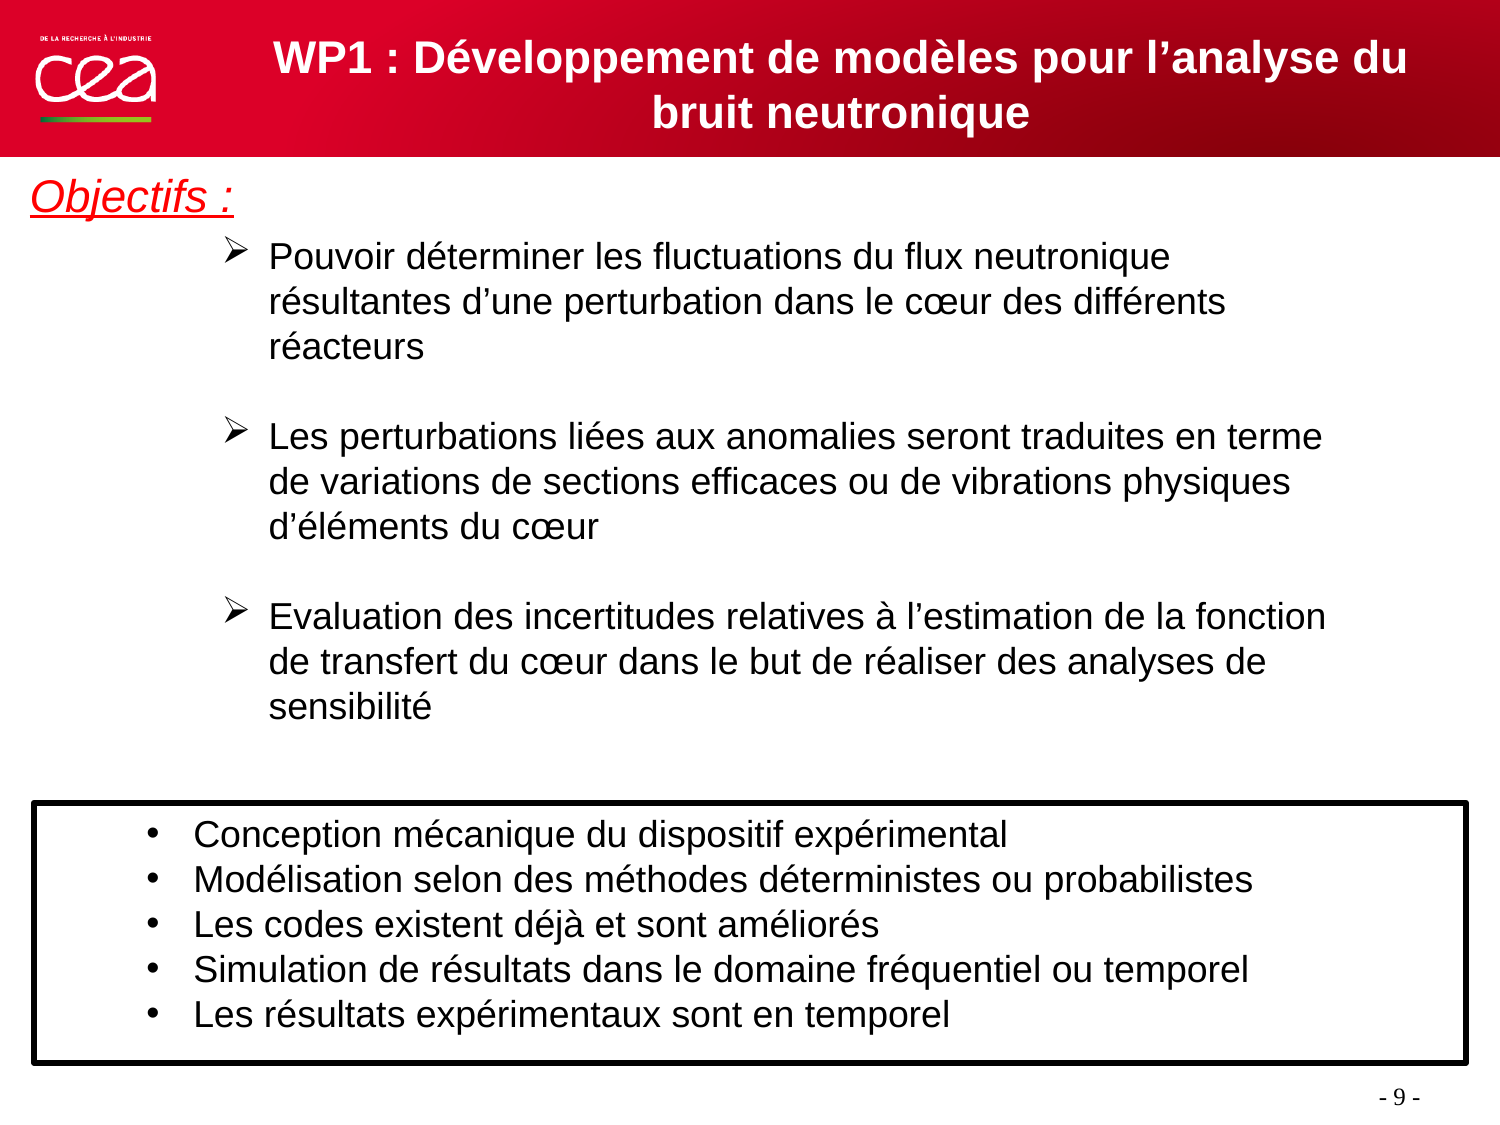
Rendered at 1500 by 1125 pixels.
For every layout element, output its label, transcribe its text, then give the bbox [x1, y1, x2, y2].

text_box Objectifs : [14, 159, 249, 230]
text_box Pouvoir déterminer les fluctuations du flux neutronique résultantes d’une perturbation dans le cœur des différents réacteurs Les perturbations liées aux anomalies seront traduites en terme de variations de sections efficaces ou de vibrations physiques d’éléments du cœur Evaluation des incertitudes relatives à l’estimation de la fonction de transfert du cœur dans le but de réaliser des analyses de sensibilité [206, 224, 1344, 735]
title WP1 : Développement de modèles pour l’analyse du bruit neutronique [247, 8, 1435, 158]
text_box P- 9 - [1367, 1072, 1500, 1118]
text_box [34, 802, 1466, 1063]
picture [0, 0, 1500, 157]
